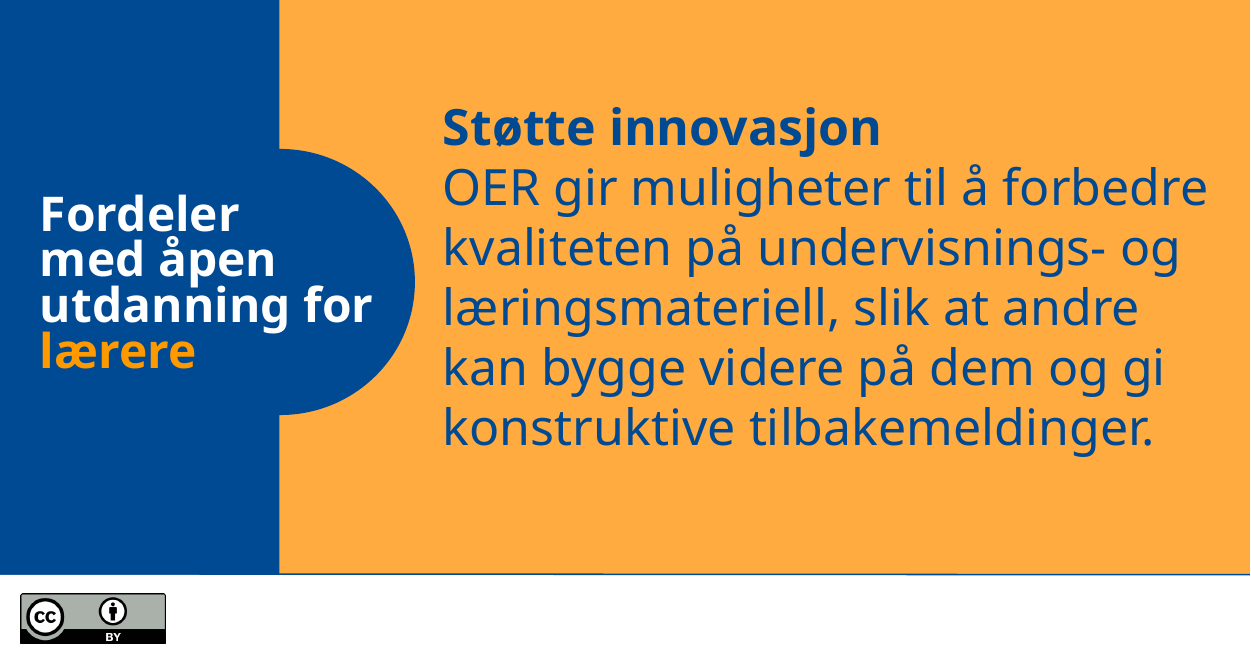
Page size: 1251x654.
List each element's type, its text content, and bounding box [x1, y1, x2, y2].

text_box [206, 393, 355, 416]
text_box [0, 582, 1250, 654]
text_box [195, 148, 366, 179]
text_box Fordeler med åpen utdanning for lærere [24, 179, 420, 393]
picture [20, 592, 166, 645]
text_box Støtte innovasjon OER gir muligheter til å forbedre kvaliteten på undervisnings- og læringsmateriell, slik at andre kan bygge videre på dem og gi konstruktive tilbakemeldinger. [427, 80, 1227, 471]
text_box [0, 0, 280, 573]
